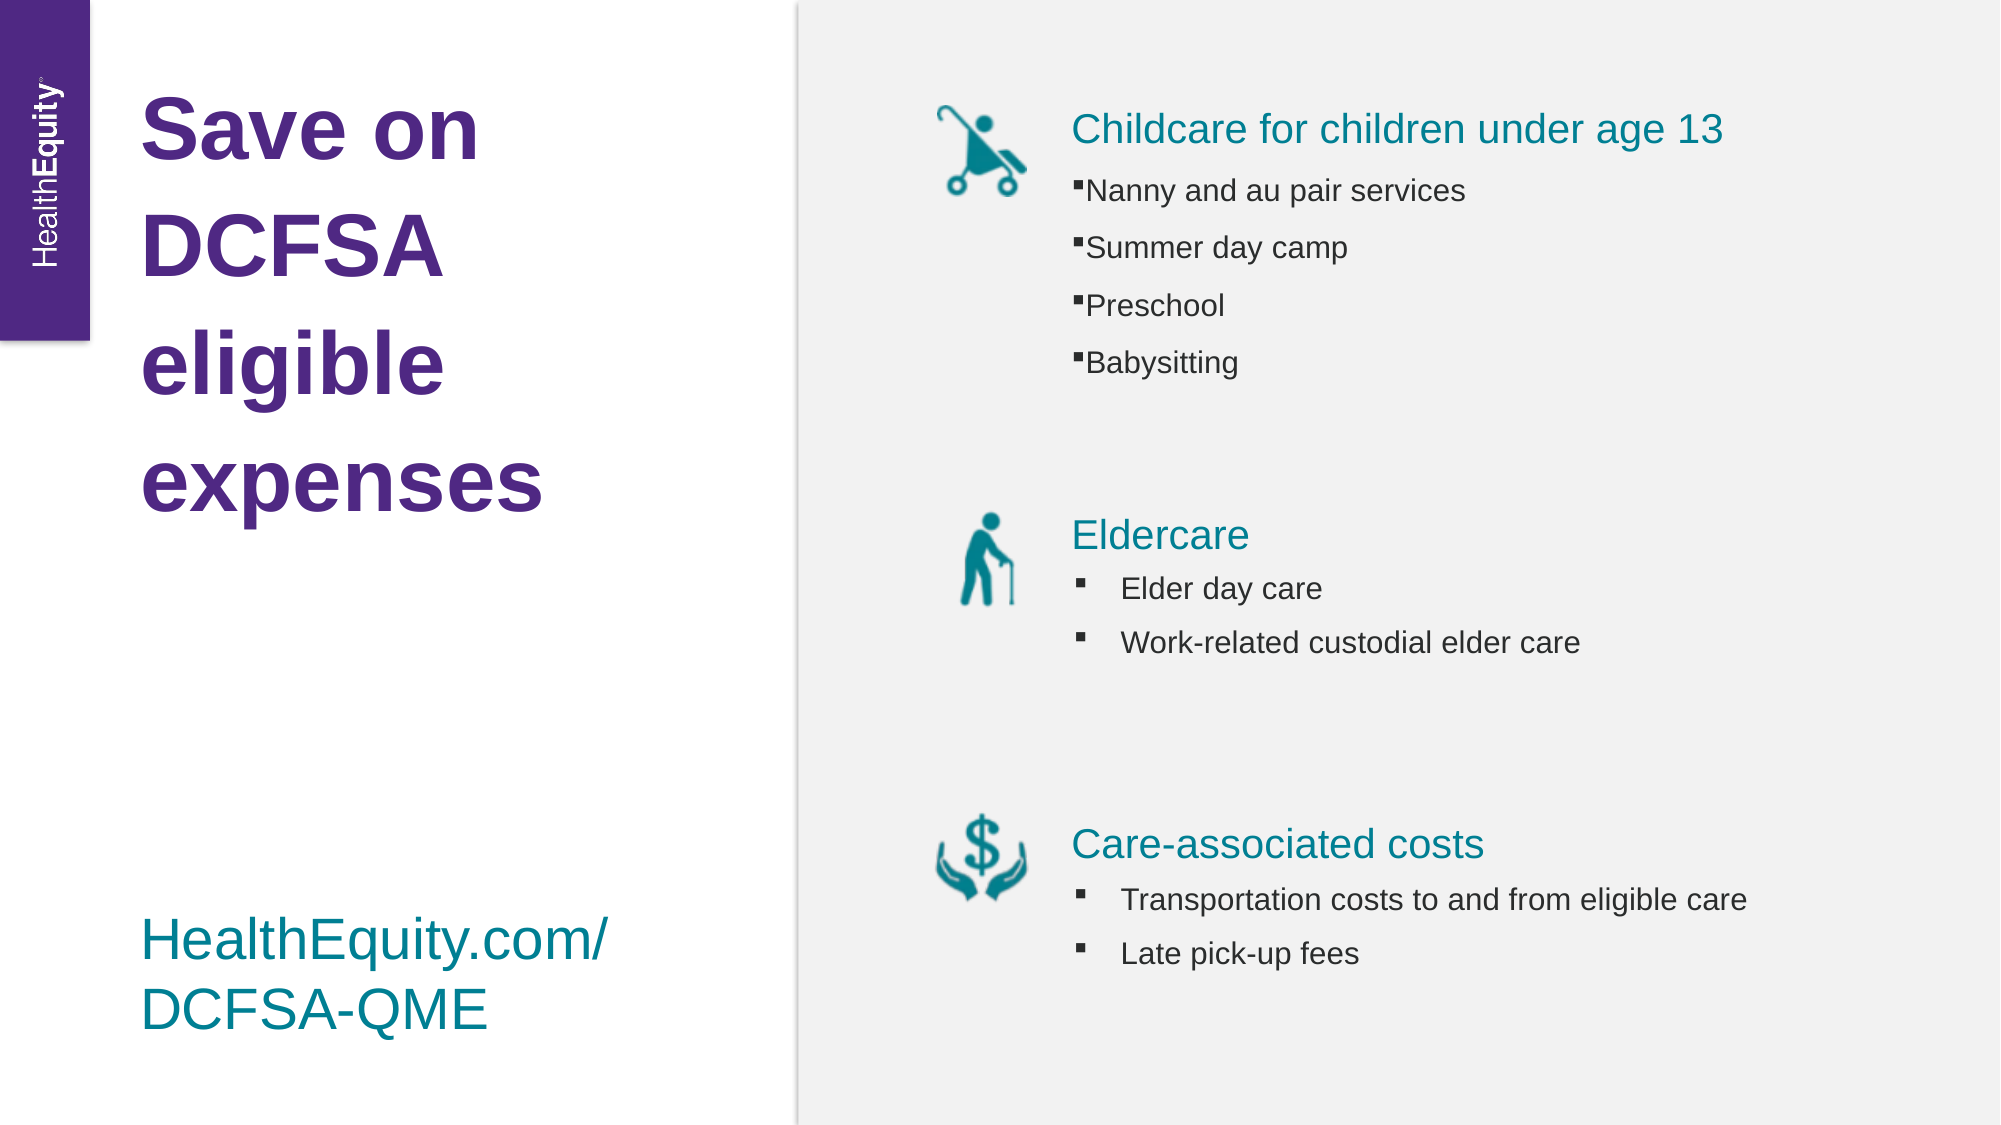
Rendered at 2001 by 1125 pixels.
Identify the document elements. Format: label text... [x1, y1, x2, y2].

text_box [926, 801, 2000, 1001]
text_box HealthEquity.com/ DCFSA-QME [140, 893, 736, 1049]
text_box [937, 502, 2000, 690]
text_box [798, 0, 2000, 1125]
picture [33, 78, 64, 266]
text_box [937, 96, 2000, 391]
title Save on DCFSA eligible expenses [140, 60, 765, 525]
